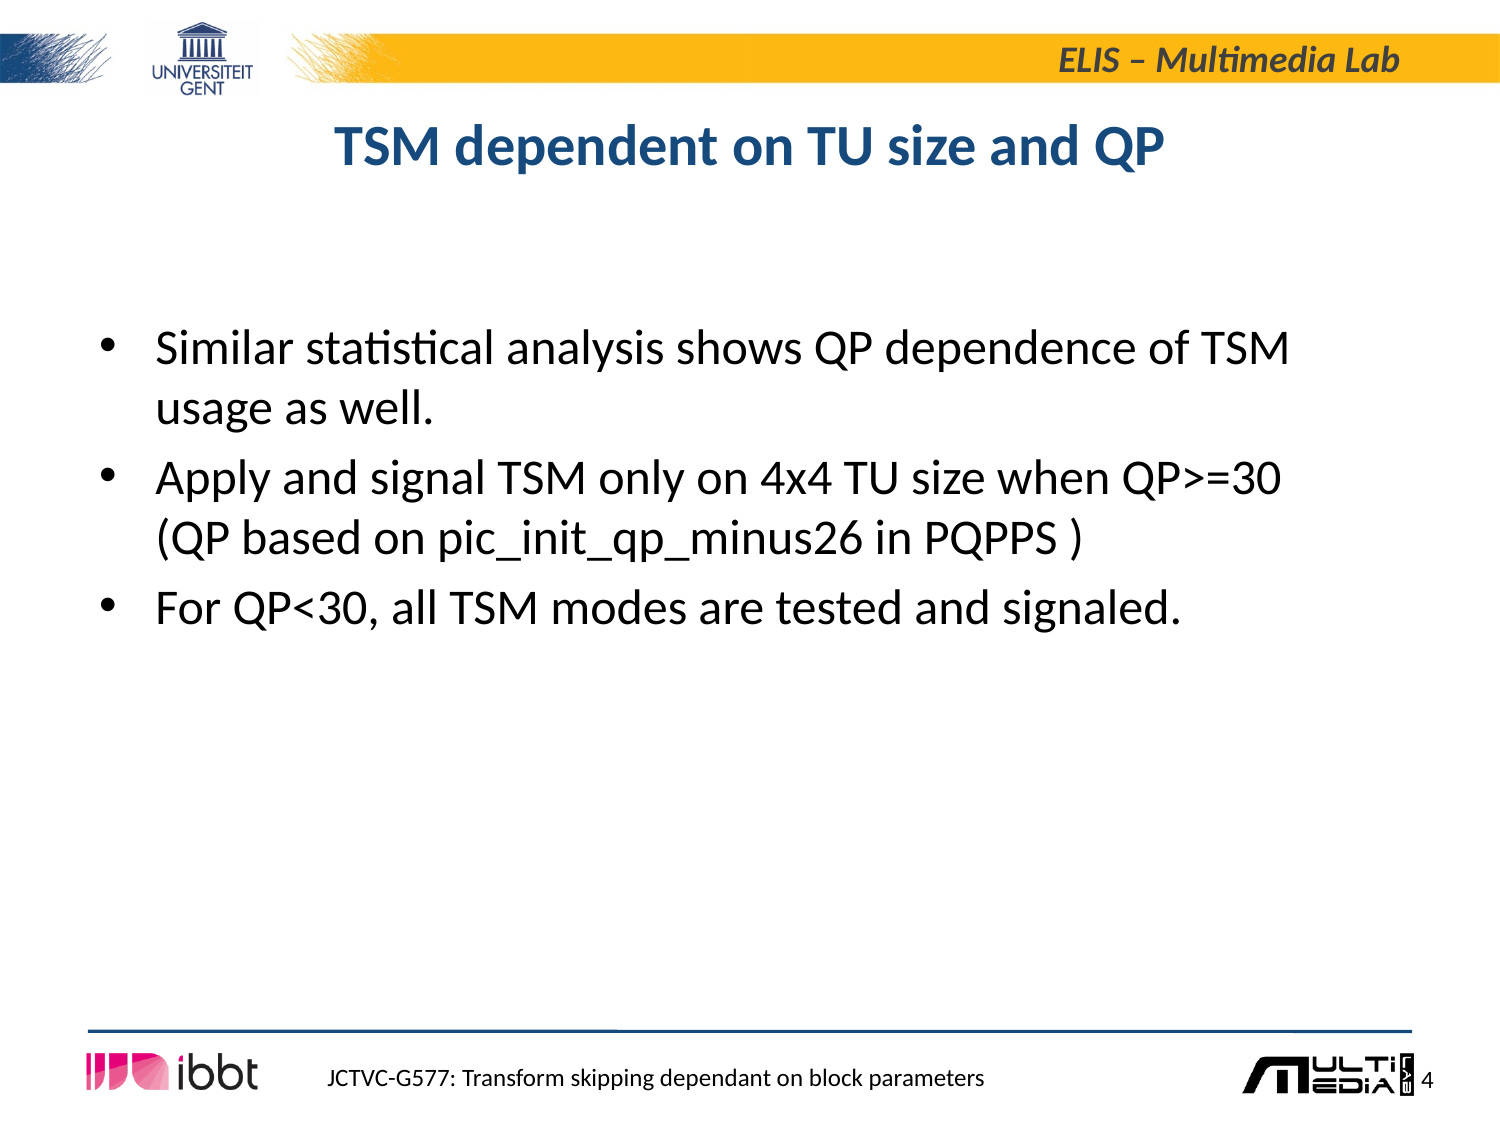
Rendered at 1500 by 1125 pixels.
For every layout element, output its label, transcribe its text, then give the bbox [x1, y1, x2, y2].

picture [0, 20, 1500, 74]
text_box [0, 74, 1500, 150]
list Similar statistical analysis shows QP dependence of TSM usage as well. Apply and signal TSM only on 4x4 TU size when QP>=30 (QP based on pic_init_qp_minus26 in PQPPS ) For QP<30, all TSM modes are tested and signaled. [83, 212, 1417, 1017]
picture [45, 990, 299, 1125]
picture [1242, 1053, 1414, 1096]
title TSM dependent on TU size and QP [81, 150, 1419, 197]
